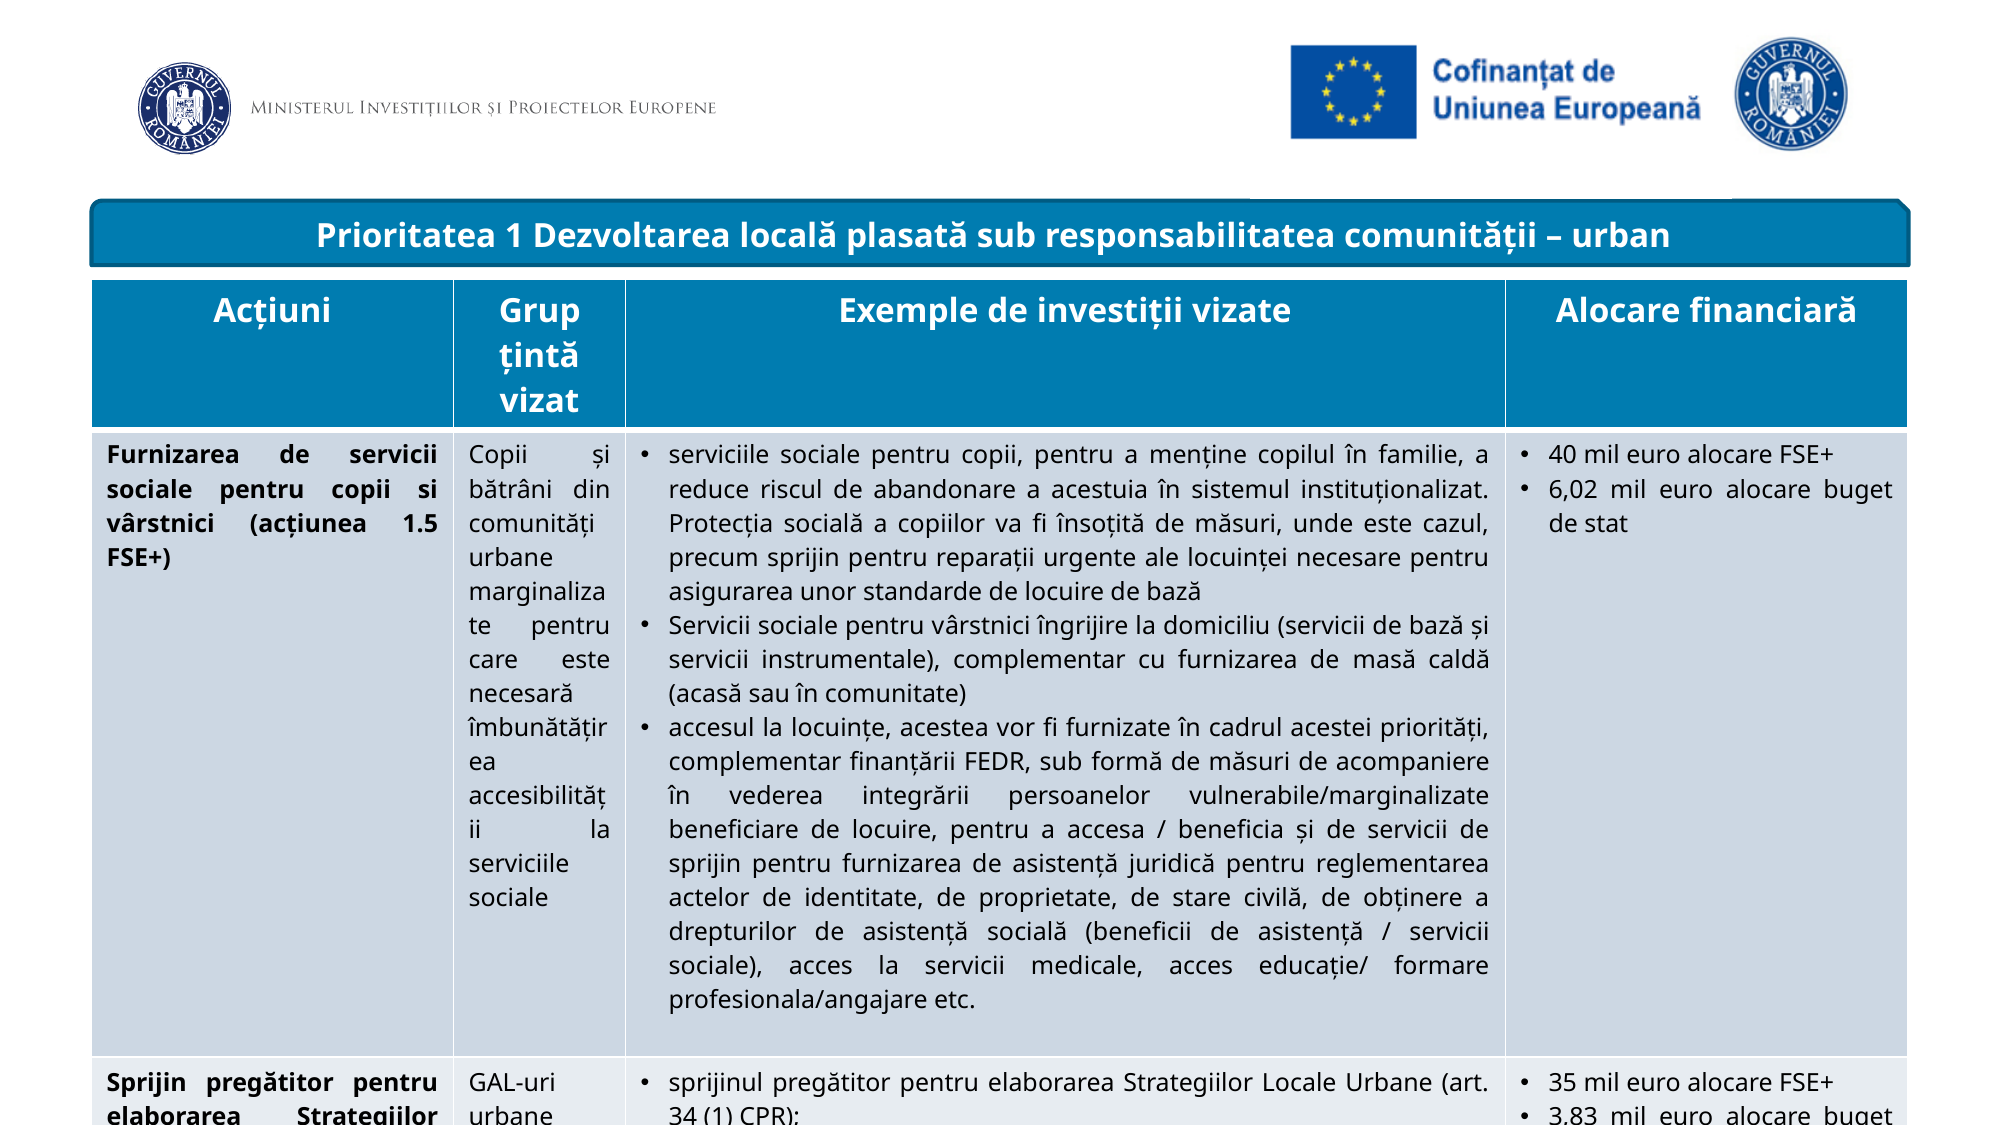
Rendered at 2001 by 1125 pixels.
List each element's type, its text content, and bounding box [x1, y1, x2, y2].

table_header Acțiuni [92, 280, 453, 427]
table_cell 40 mil euro alocare FSE+ 6,02 mil euro alocare buget de stat [1506, 433, 1907, 1056]
table_cell GAL-uri urbane [454, 1058, 625, 1125]
text_box Prioritatea 1 Dezvoltarea locală plasată sub responsabilitatea comunității – urban [89, 198, 1911, 268]
table_cell Copii și bătrâni din comunități urbane marginalizate pentru care este necesară îmbunătățirea accesibilității la serviciile sociale [454, 433, 625, 1056]
table_header Exemple de investiții vizate [626, 280, 1505, 427]
picture [133, 57, 814, 156]
table_cell serviciile sociale pentru copii, pentru a menține copilul în familie, a reduce riscul de abandonare a acestuia în sistemul instituționalizat. Protecția socială a copiilor va fi însoțită de măsuri, unde este cazul, precum sprijin pentru reparații urgente ale locuinței necesare pentru asigurarea unor standarde de locuire de bază Servicii sociale pentru vârstnici îngrijire la domiciliu (servicii de bază și servicii instrumentale), complementar cu furnizarea de masă caldă (acasă sau în comunitate) accesul la locuințe, acestea vor fi furnizate în cadrul acestei priorități, complementar finanțării FEDR, sub formă de măsuri de acompaniere în vederea integrării persoanelor vulnerabile/marginalizate beneficiare de locuire, pentru a accesa / beneficia și de servicii de sprijin pentru furnizarea de asistență juridică pentru reglementarea actelor de identitate, de proprietate, de stare civilă, de obținere a drepturilor de asistență socială (beneficii de asistență / servicii sociale), acces la servicii medicale, acces educație/ formare profesionala/angajare etc. [626, 433, 1505, 1056]
table_header Alocare financiară [1506, 280, 1907, 427]
picture [1250, 0, 1867, 198]
table_cell Sprijin pregătitor pentru elaborarea Strategiilor locale urbane/actori, pentru funcționarea, managementul și evaluarea GAL-urilor urbane (actiunea 1.6 FSE+) [92, 1058, 453, 1125]
table_cell Furnizarea de servicii sociale pentru copii si vârstnici (acțiunea 1.5 FSE+) [92, 433, 453, 1056]
table_cell 35 mil euro alocare FSE+ 3,83 mil euro alocare buget de stat [1506, 1058, 1907, 1125]
table_header Grup țintă vizat [454, 280, 625, 427]
table_cell sprijinul pregătitor pentru elaborarea Strategiilor Locale Urbane (art. 34 (1) CPR); sprijinul pregătitor pentru cooperarea națională și transnațională între GAL-uri (inclusiv urban-rural)și alți actori; sprijinul pentru funcționarea, managementul și evaluarea (studii de impact) GAL-urilor urbane, conform prevederilor din RDC art. 34(1)-c. [626, 1058, 1505, 1125]
